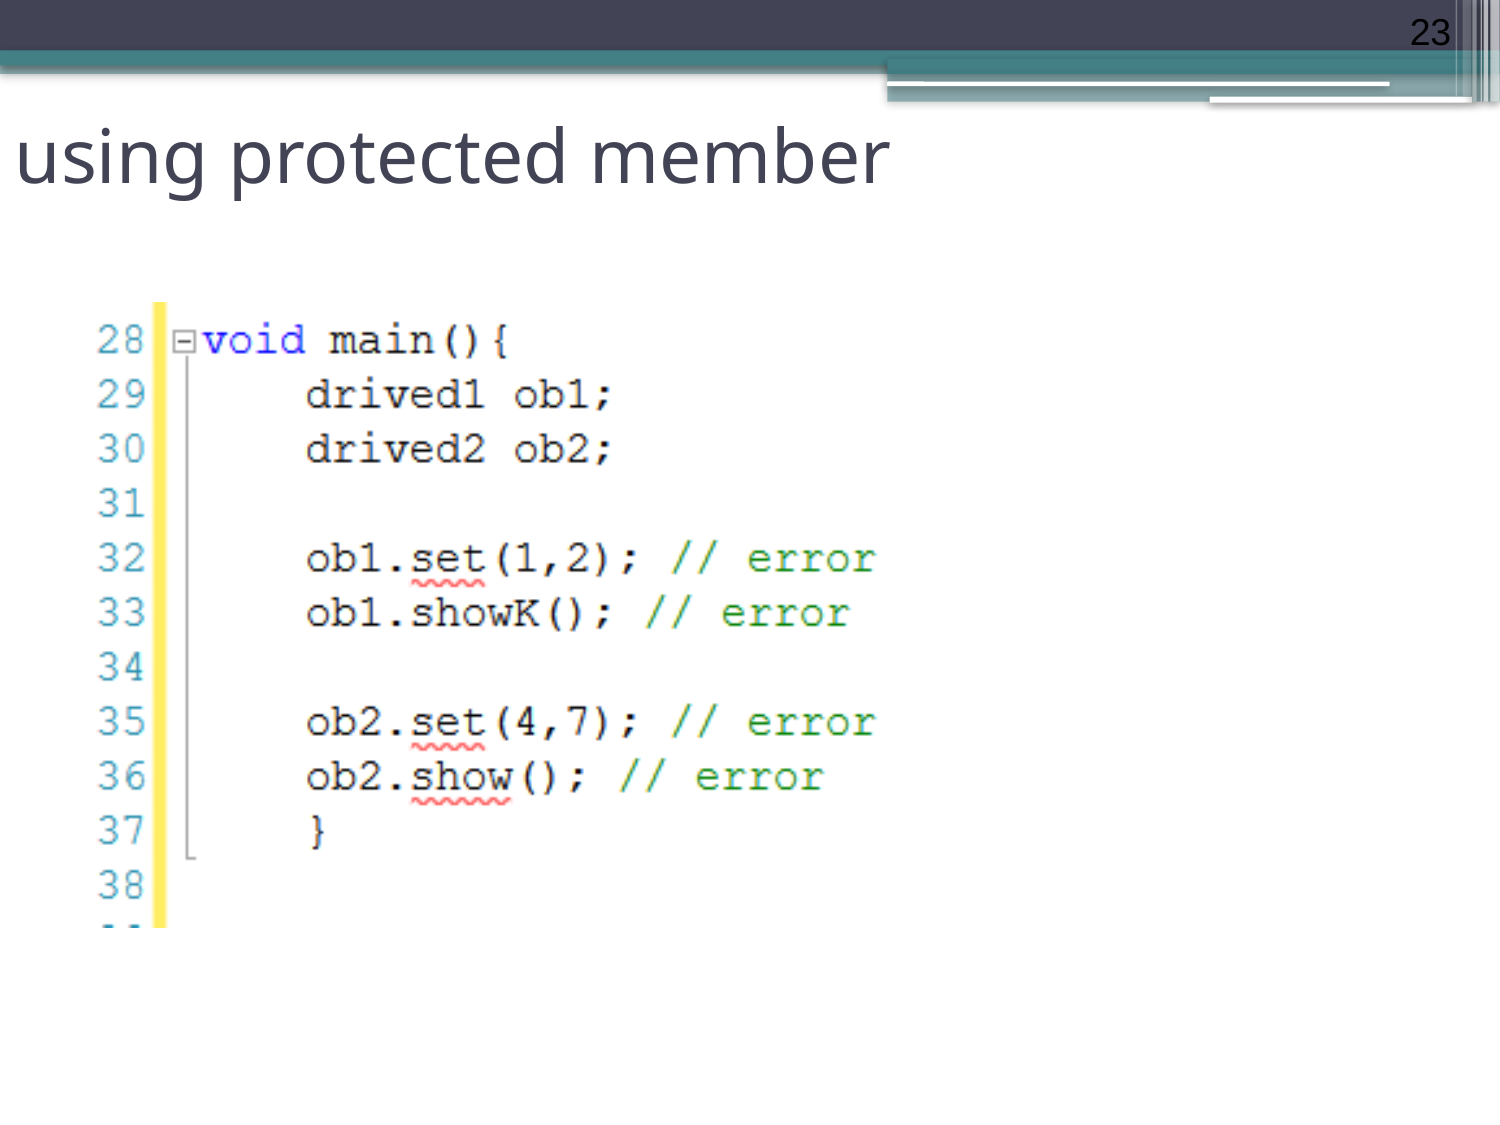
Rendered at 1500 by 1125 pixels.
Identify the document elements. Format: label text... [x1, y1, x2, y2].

title using protected member [0, 66, 1350, 242]
picture [40, 302, 1036, 929]
slide_number 23 [1341, 0, 1466, 61]
